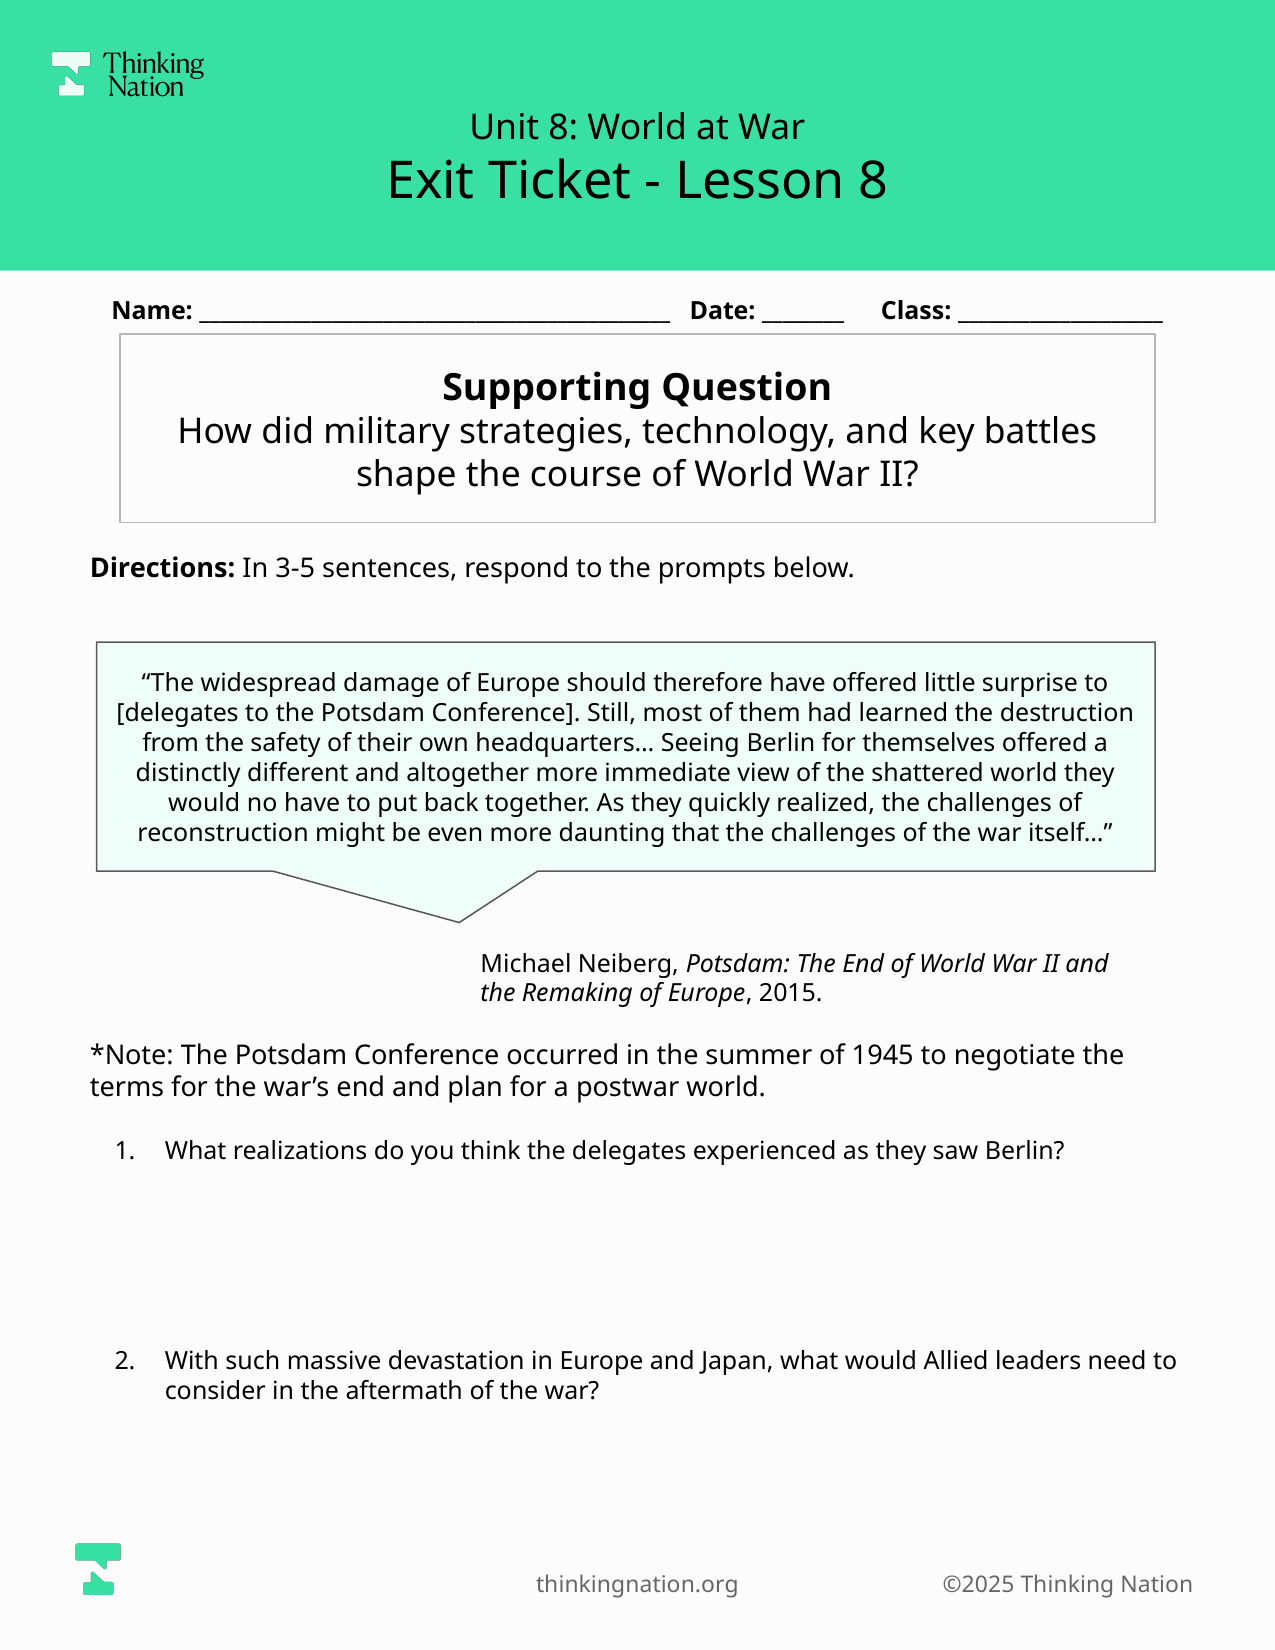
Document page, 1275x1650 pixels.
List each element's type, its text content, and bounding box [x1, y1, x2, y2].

text_box Supporting Question How did military strategies, technology, and key battles shape the course of World War II? [119, 340, 1156, 523]
text_box Name: ______________________________________________ Date: ________ Class: ____________________ [35, 279, 1239, 340]
text_box ©2025 Thinking Nation [907, 1553, 1210, 1605]
text_box Michael Neiberg, Potsdam: The End of World War II and the Remaking of Europe, 2015. [465, 932, 1156, 983]
text_box Unit 8: World at War Exit Ticket - Lesson 8 [0, 0, 1275, 271]
text_box Directions: In 3-5 sentences, respond to the prompts below. *Note: The Potsdam Conference occurred in the summer of 1945 to negotiate the terms for the war’s end and plan for a postwar world. What realizations do you think the delegates experienced as they saw Berlin? With such massive devastation in Europe and Japan, what would Allied leaders need to consider in the aftermath of the war? [74, 535, 1201, 1420]
text_box “The widespread damage of Europe should therefore have offered little surprise to [delegates to the Potsdam Conference]. Still, most of them had learned the destruction from the safety of their own headquarters… Seeing Berlin for themselves offered a distinctly different and altogether more immediate view of the shattered world they would no have to put back together. As they quickly realized, the challenges of reconstruction might be even more daunting that the challenges of the war itself…” [96, 642, 1156, 923]
text_box thinkingnation.org [486, 1553, 789, 1605]
picture [35, 37, 210, 110]
picture [62, 1533, 134, 1605]
